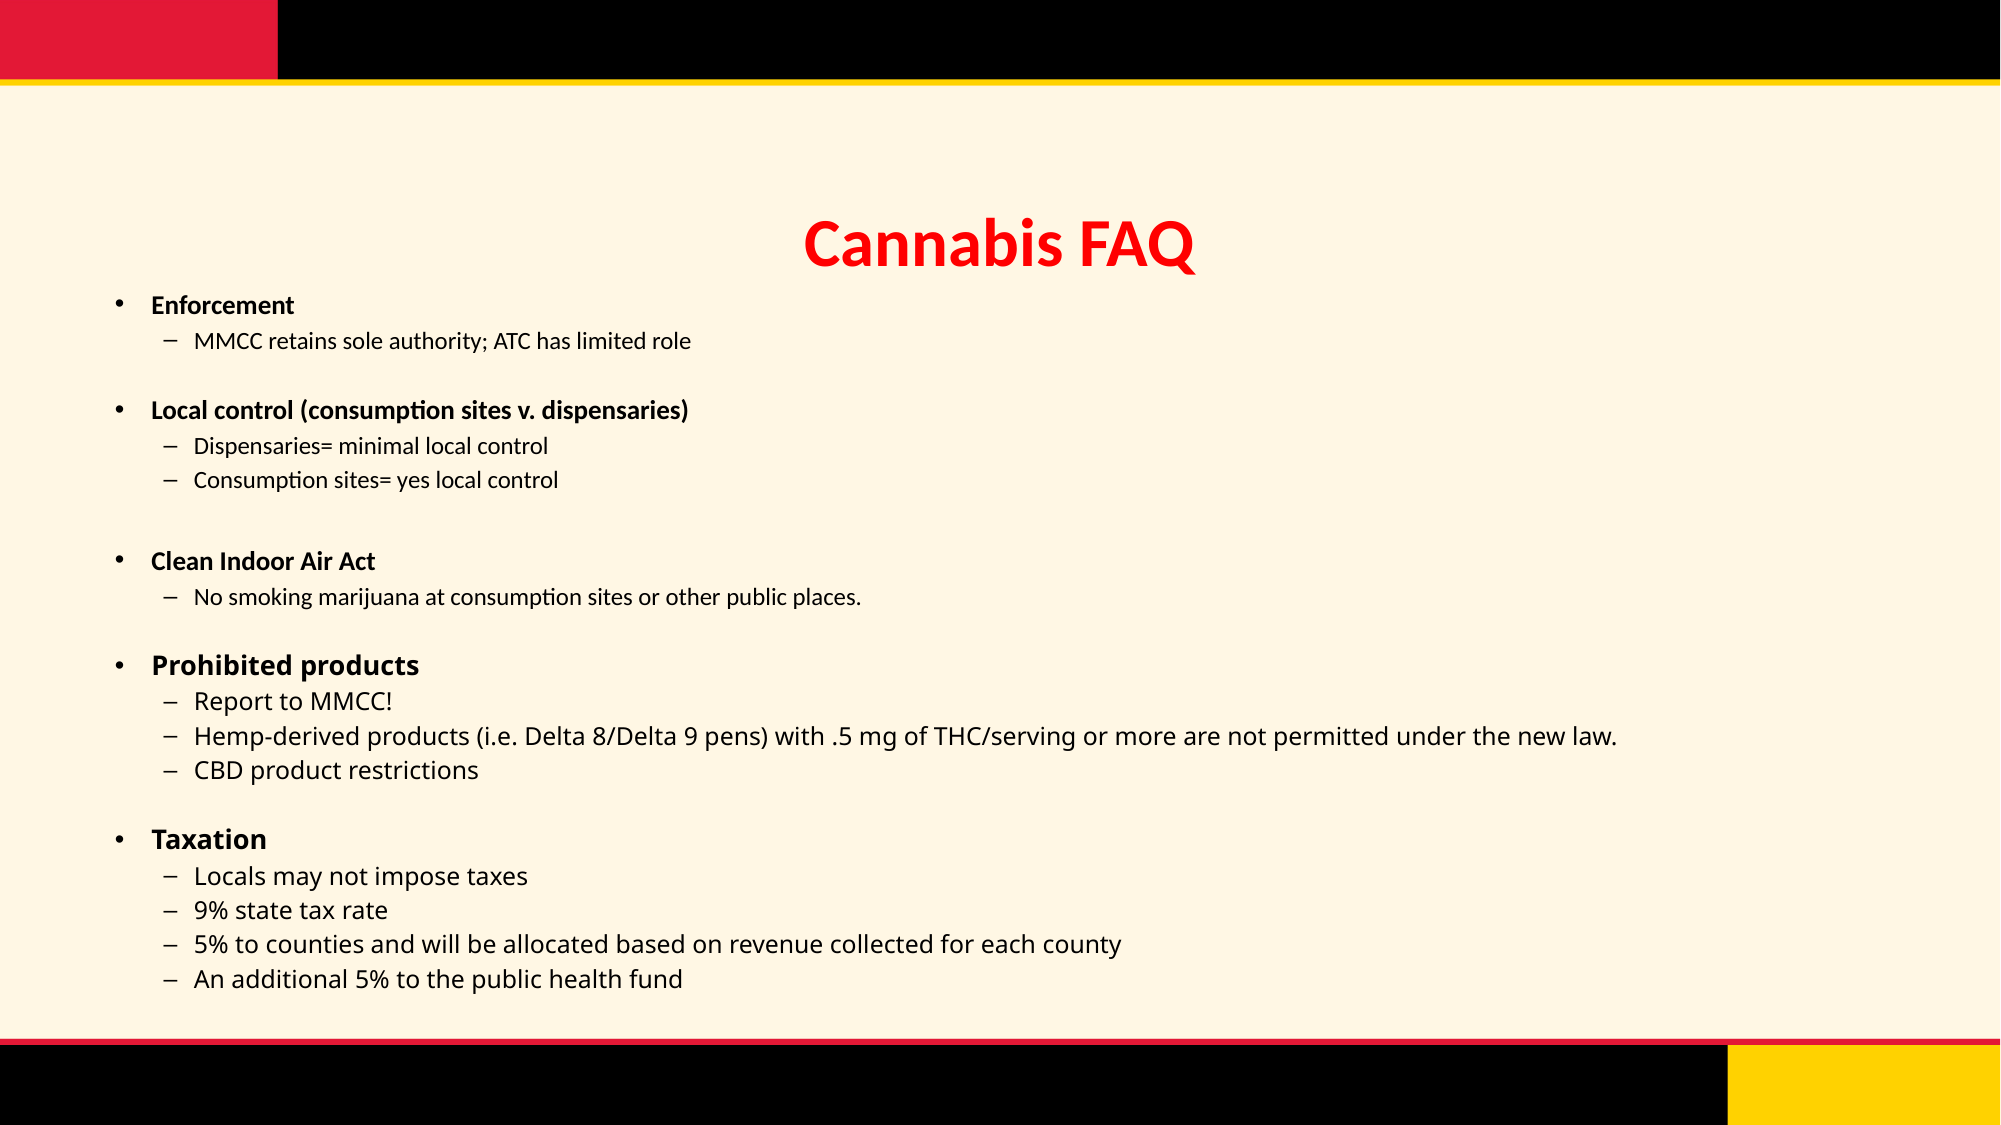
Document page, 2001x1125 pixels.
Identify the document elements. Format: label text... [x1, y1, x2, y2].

title Cannabis FAQ [99, 145, 1900, 279]
picture [0, 0, 2001, 1125]
list Enforcement MMCC retains sole authority; ATC has limited role Local control (consumption sites v. dispensaries) Dispensaries= minimal local control Consumption sites= yes local control Clean Indoor Air Act No smoking marijuana at consumption sites or other public places. Prohibited products Report to MMCC! Hemp-derived products (i.e. Delta 8/Delta 9 pens) with .5 mg of THC/serving or more are not permitted under the new law. CBD product restrictions Taxation Locals may not impose taxes 9% state tax rate 5% to counties and will be allocated based on revenue collected for each county An additional 5% to the public health fund [99, 279, 1900, 1005]
